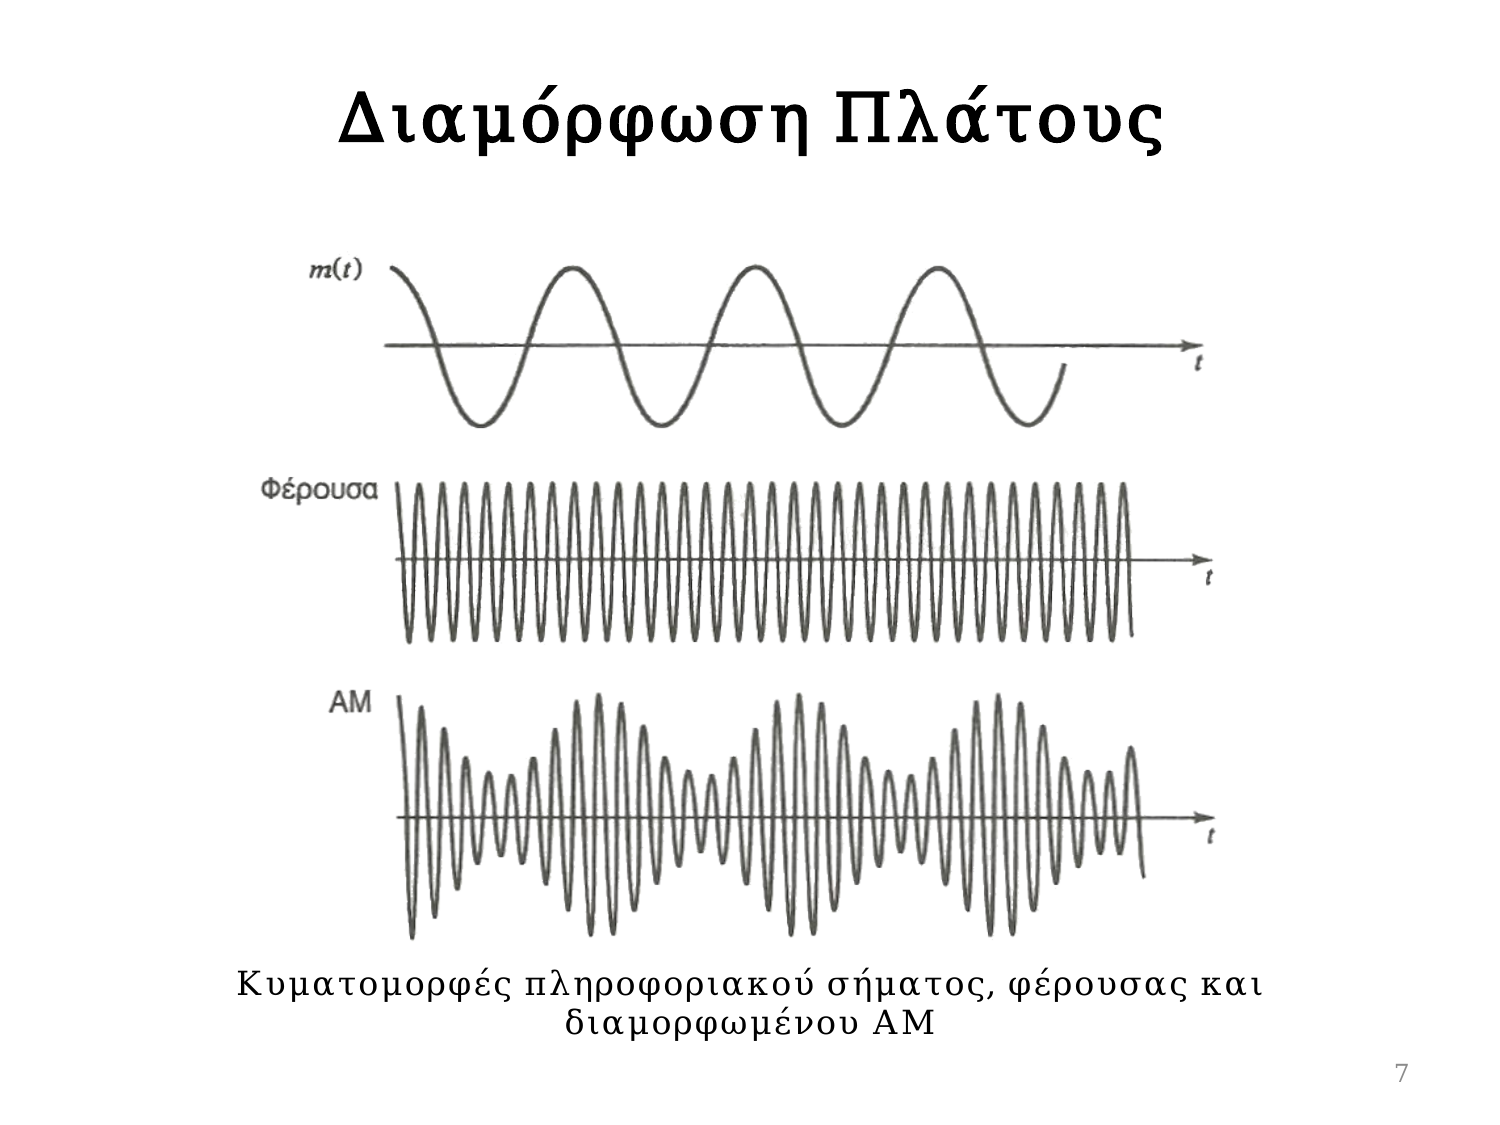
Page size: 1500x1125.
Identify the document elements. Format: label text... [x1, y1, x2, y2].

picture [241, 207, 1252, 965]
slide_number 7 [1222, 1042, 1425, 1103]
title Διαμόρφωση Πλάτους [75, 20, 1425, 209]
list Κυματομορφές πληροφοριακού σήματος, φέρουσας και διαμορφωμένου ΑΜ [75, 219, 1425, 1035]
